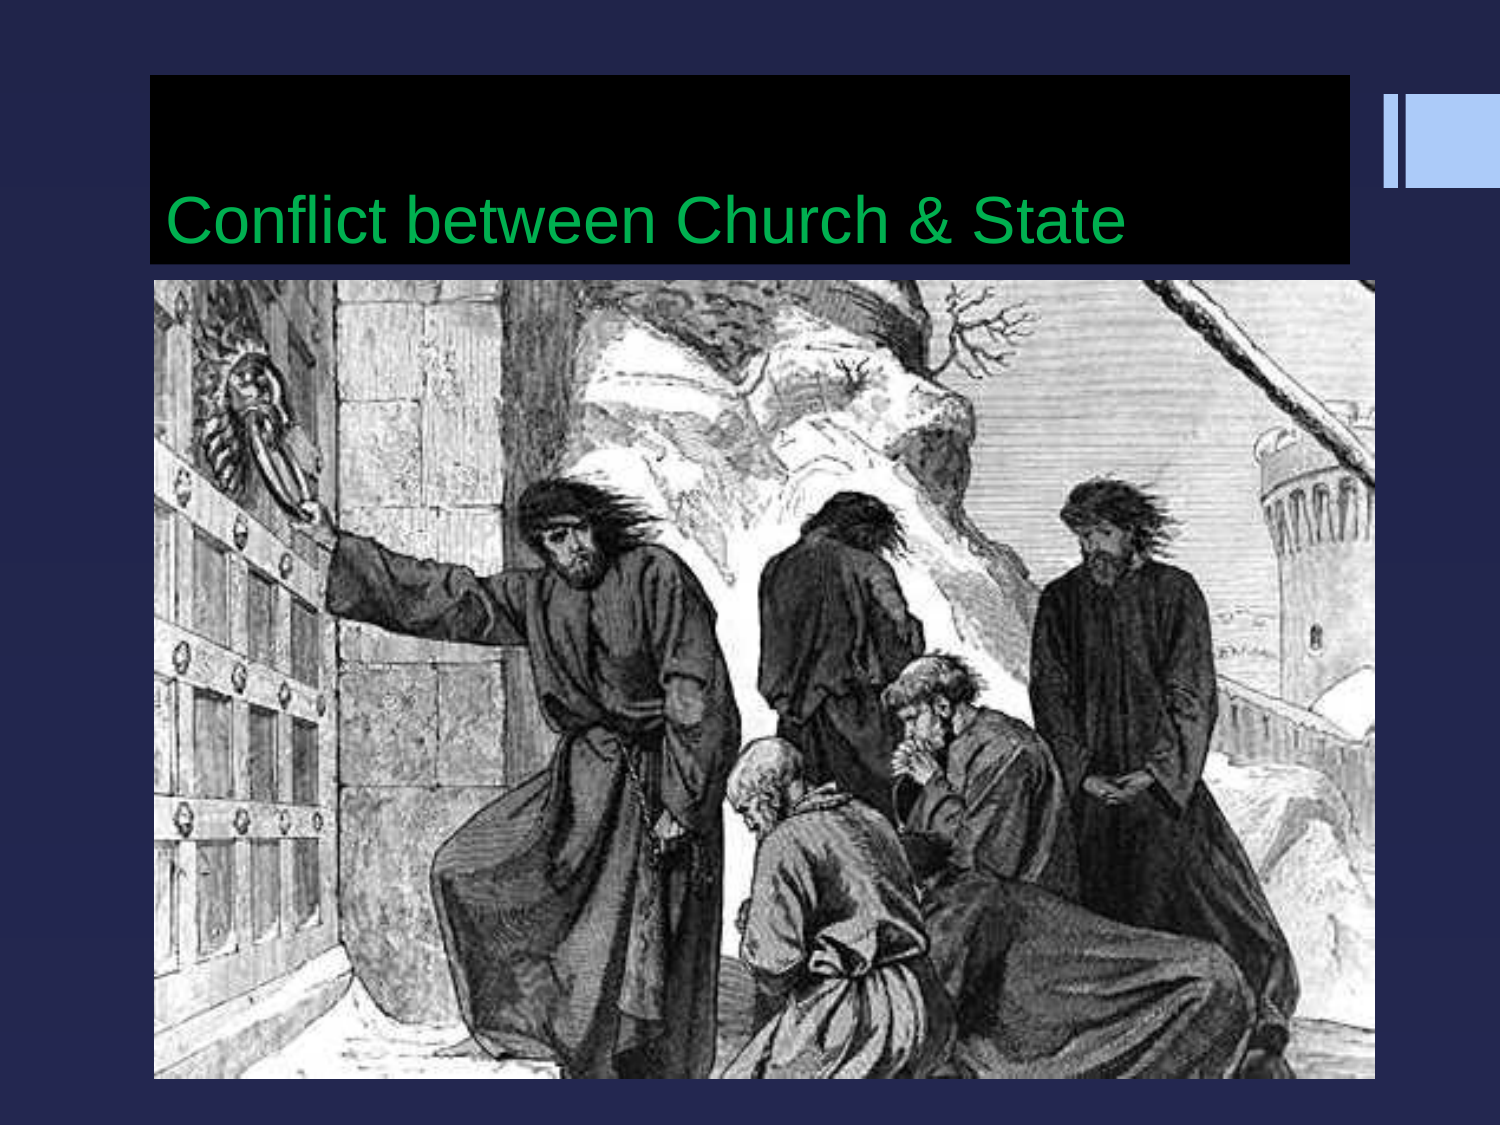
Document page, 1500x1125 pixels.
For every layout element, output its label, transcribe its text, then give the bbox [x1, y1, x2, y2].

picture [154, 279, 1376, 1079]
title Conflict between Church & State [150, 75, 1350, 265]
